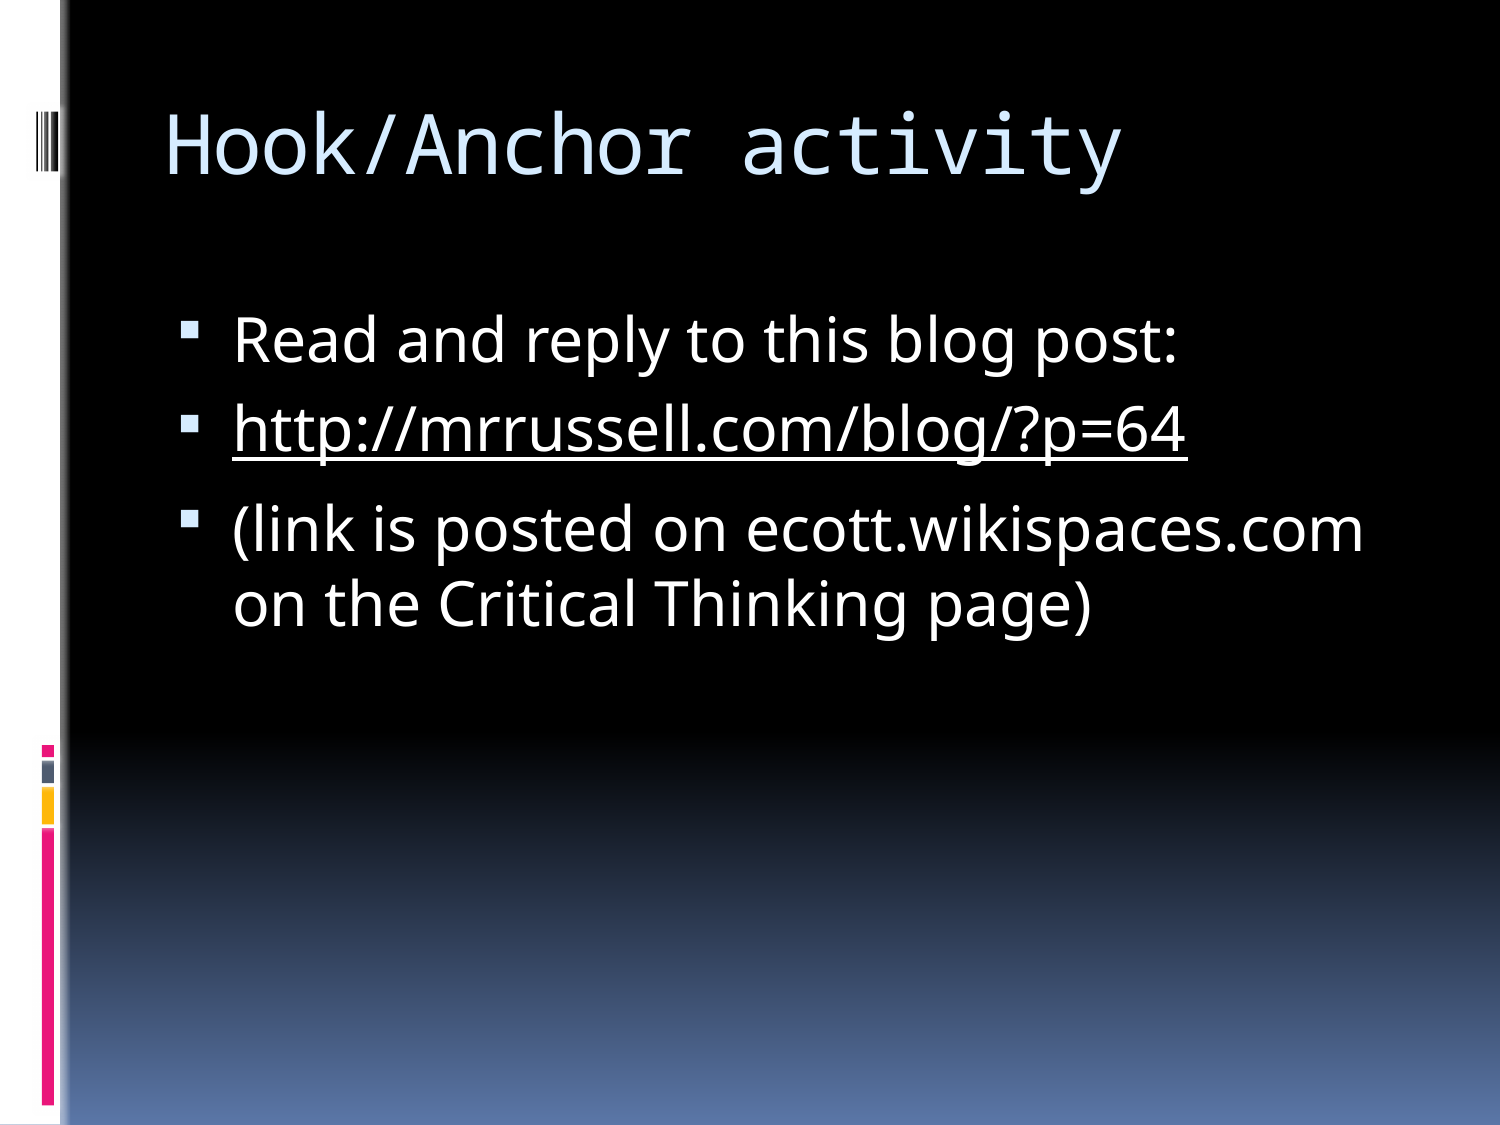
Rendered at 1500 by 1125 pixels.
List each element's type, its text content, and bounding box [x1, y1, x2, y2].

title Hook/Anchor activity [150, 83, 1425, 234]
list Read and reply to this blog post: http://mrrussell.com/blog/?p=64 (link is posted on ecott.wikispaces.com on the Critical Thinking page) [150, 292, 1425, 1043]
